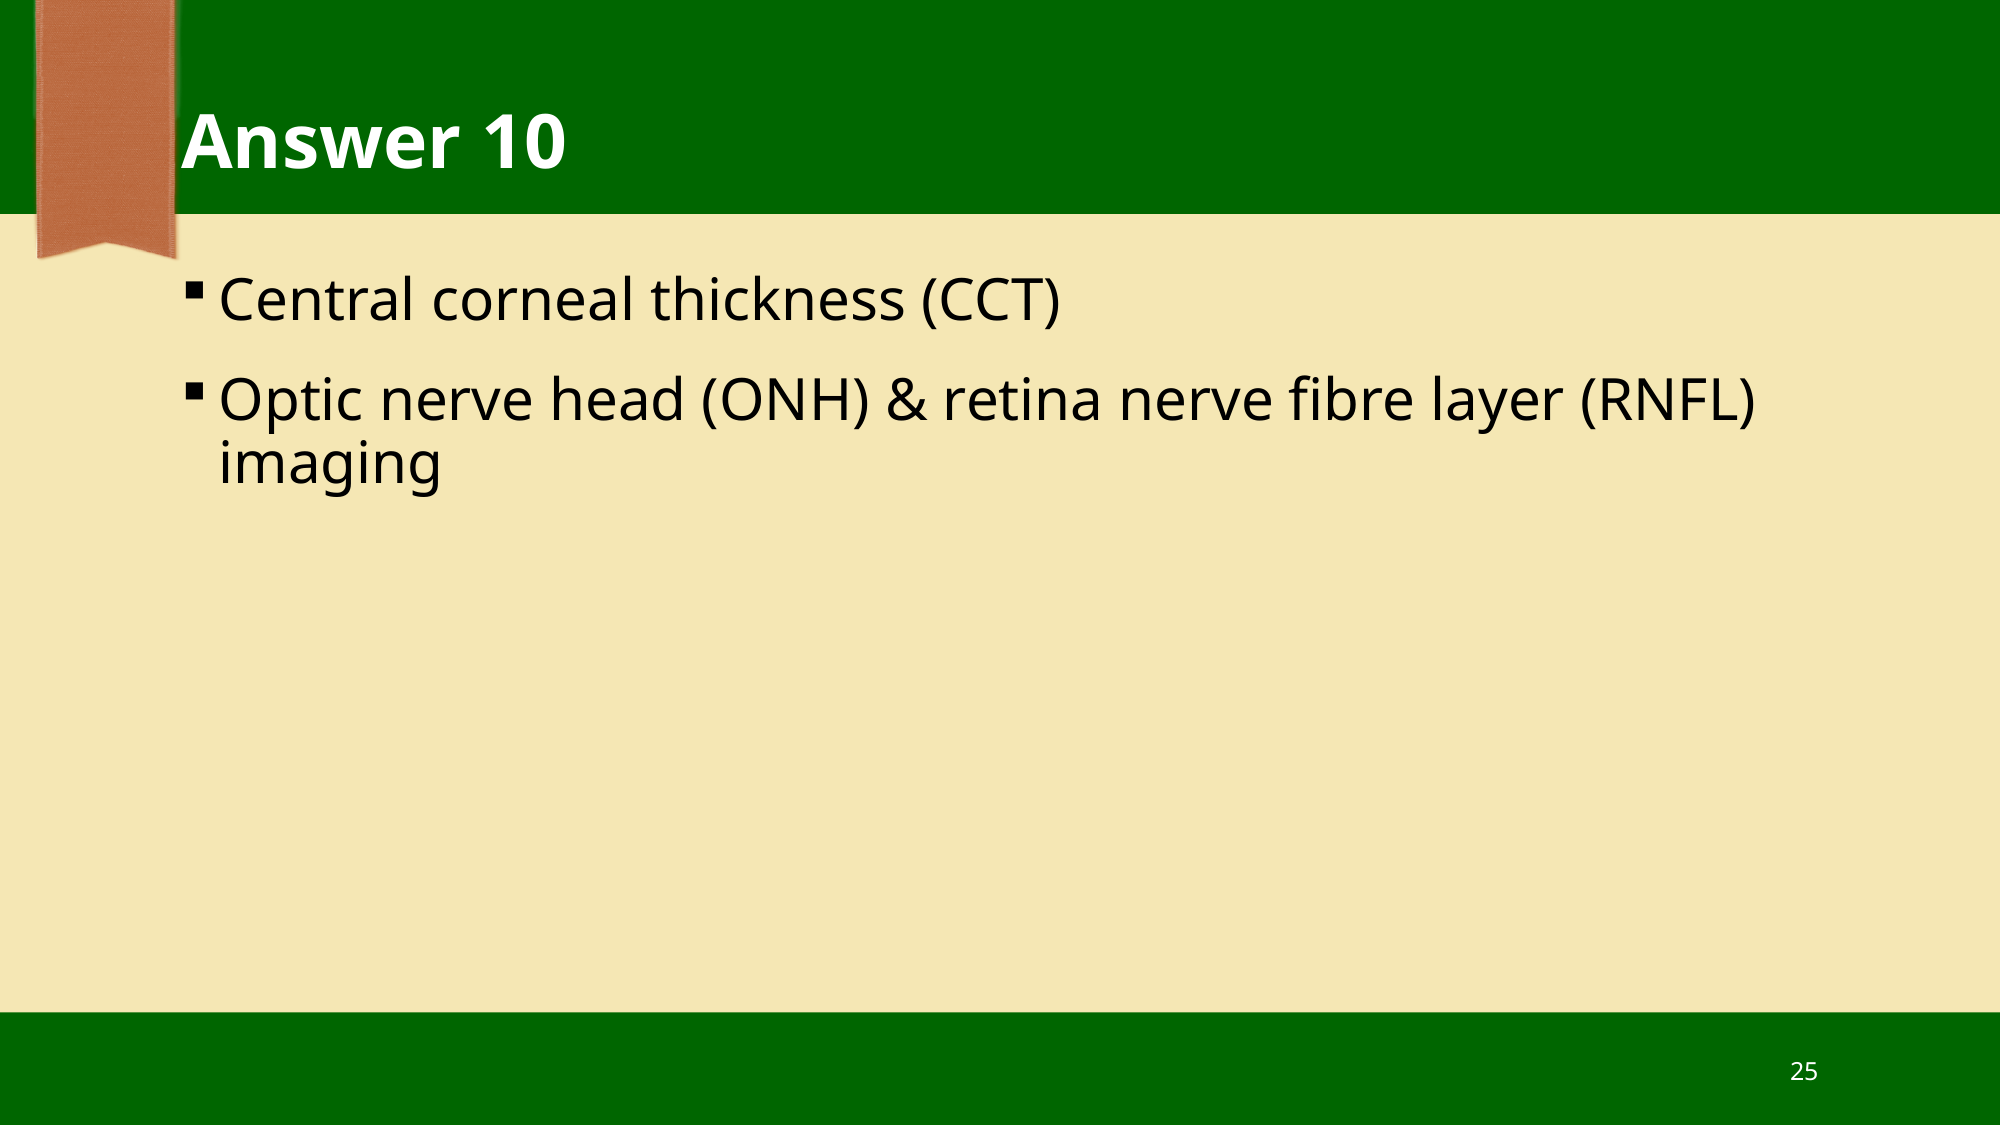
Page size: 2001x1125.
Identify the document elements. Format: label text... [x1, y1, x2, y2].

slide_number 25 [1518, 1042, 1819, 1103]
list Central corneal thickness (CCT) Optic nerve head (ONH) & retina nerve fibre layer (RNFL) imaging [181, 262, 1819, 1013]
title Answer 10 [181, 12, 1819, 193]
